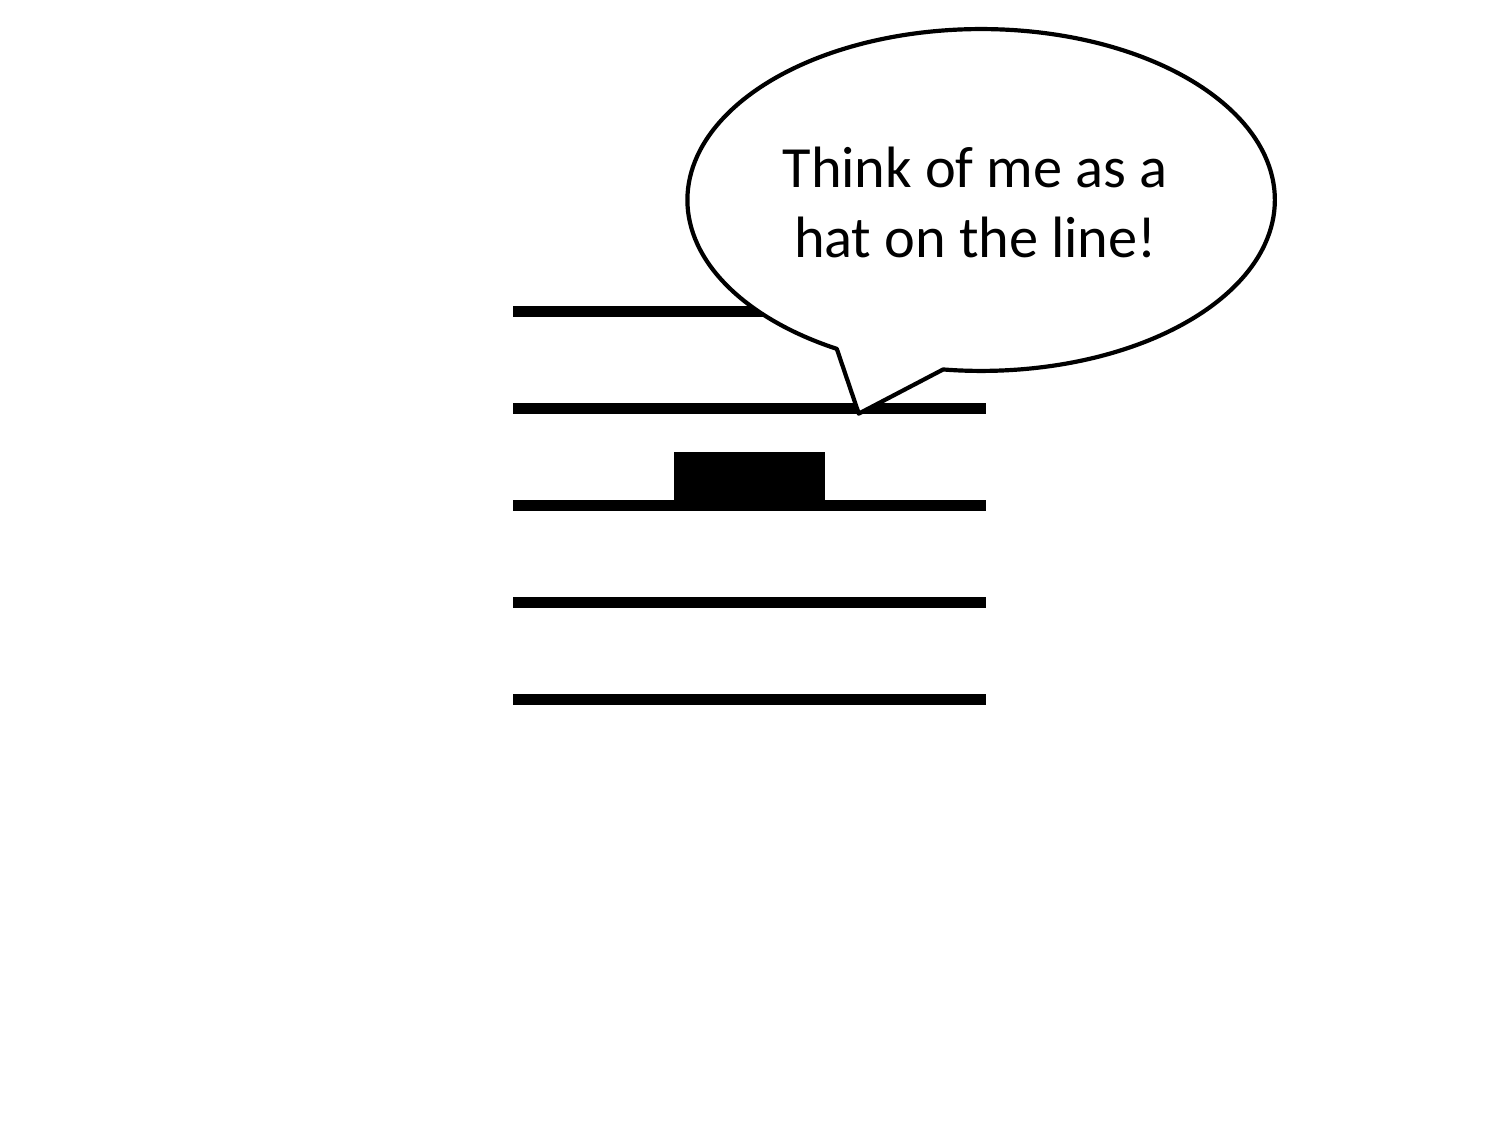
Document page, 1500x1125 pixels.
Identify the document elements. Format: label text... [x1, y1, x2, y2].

text_box Think of me as a hat on the line! [734, 121, 1216, 277]
text_box [685, 26, 1277, 372]
picture [480, 237, 1019, 776]
